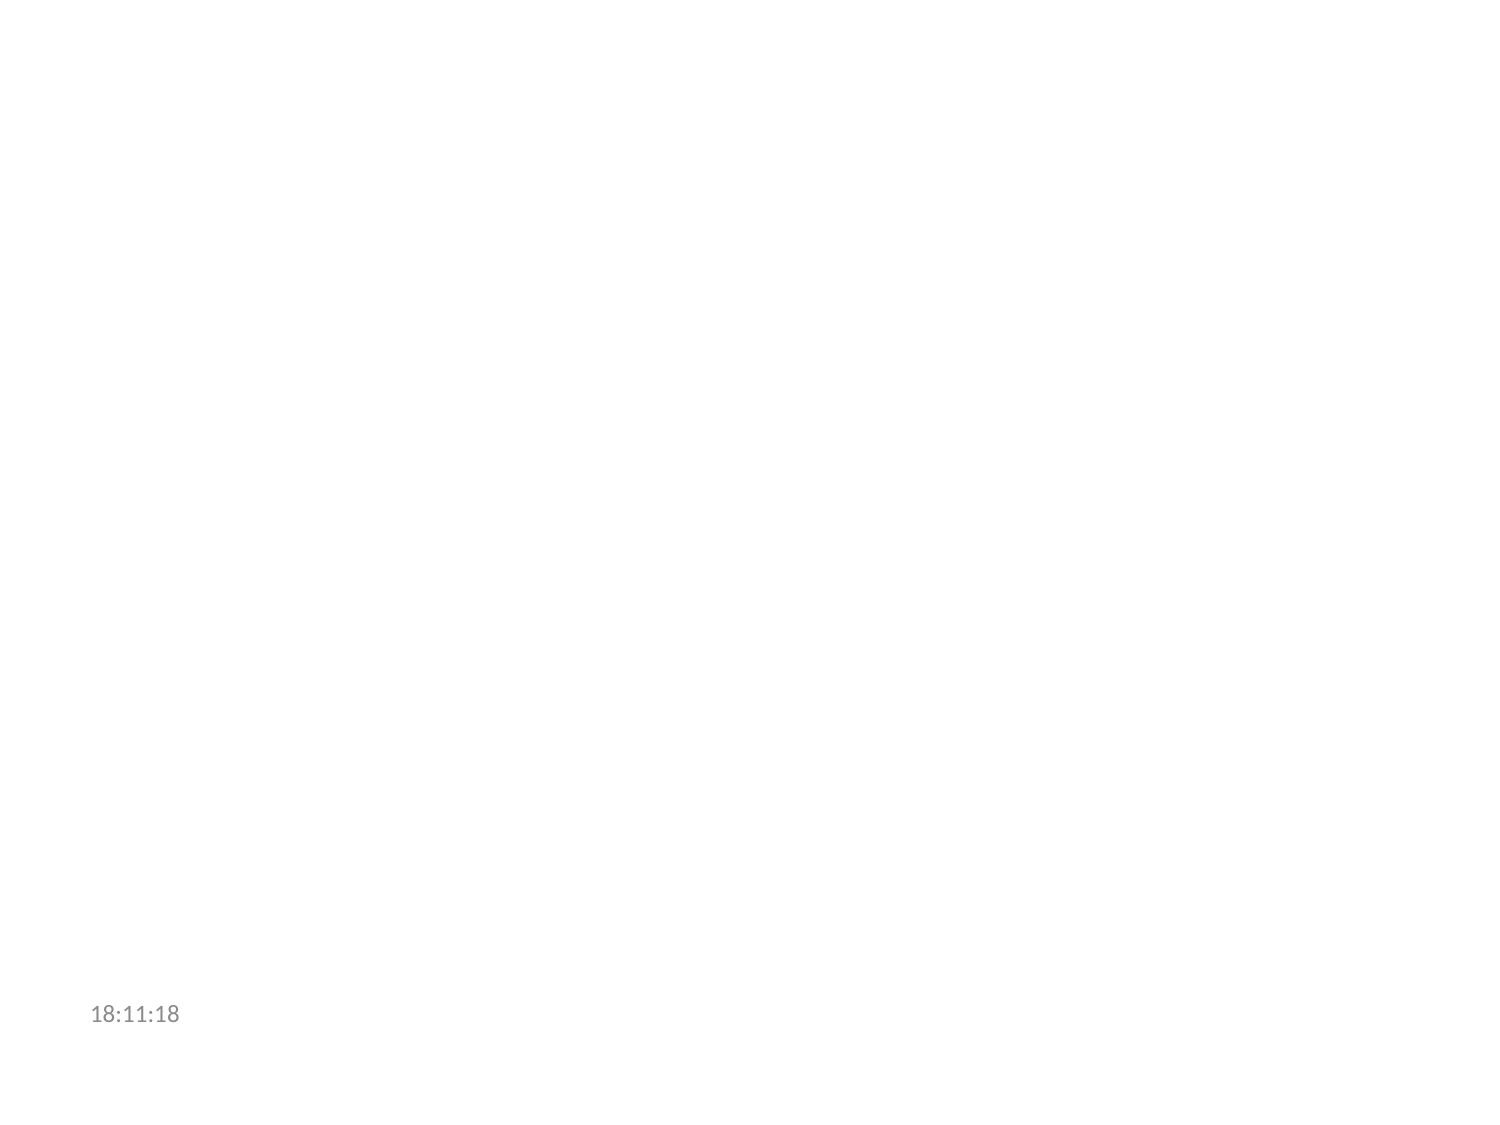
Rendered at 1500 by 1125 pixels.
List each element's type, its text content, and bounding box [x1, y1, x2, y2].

text_box 15:35:09 [75, 982, 425, 1043]
